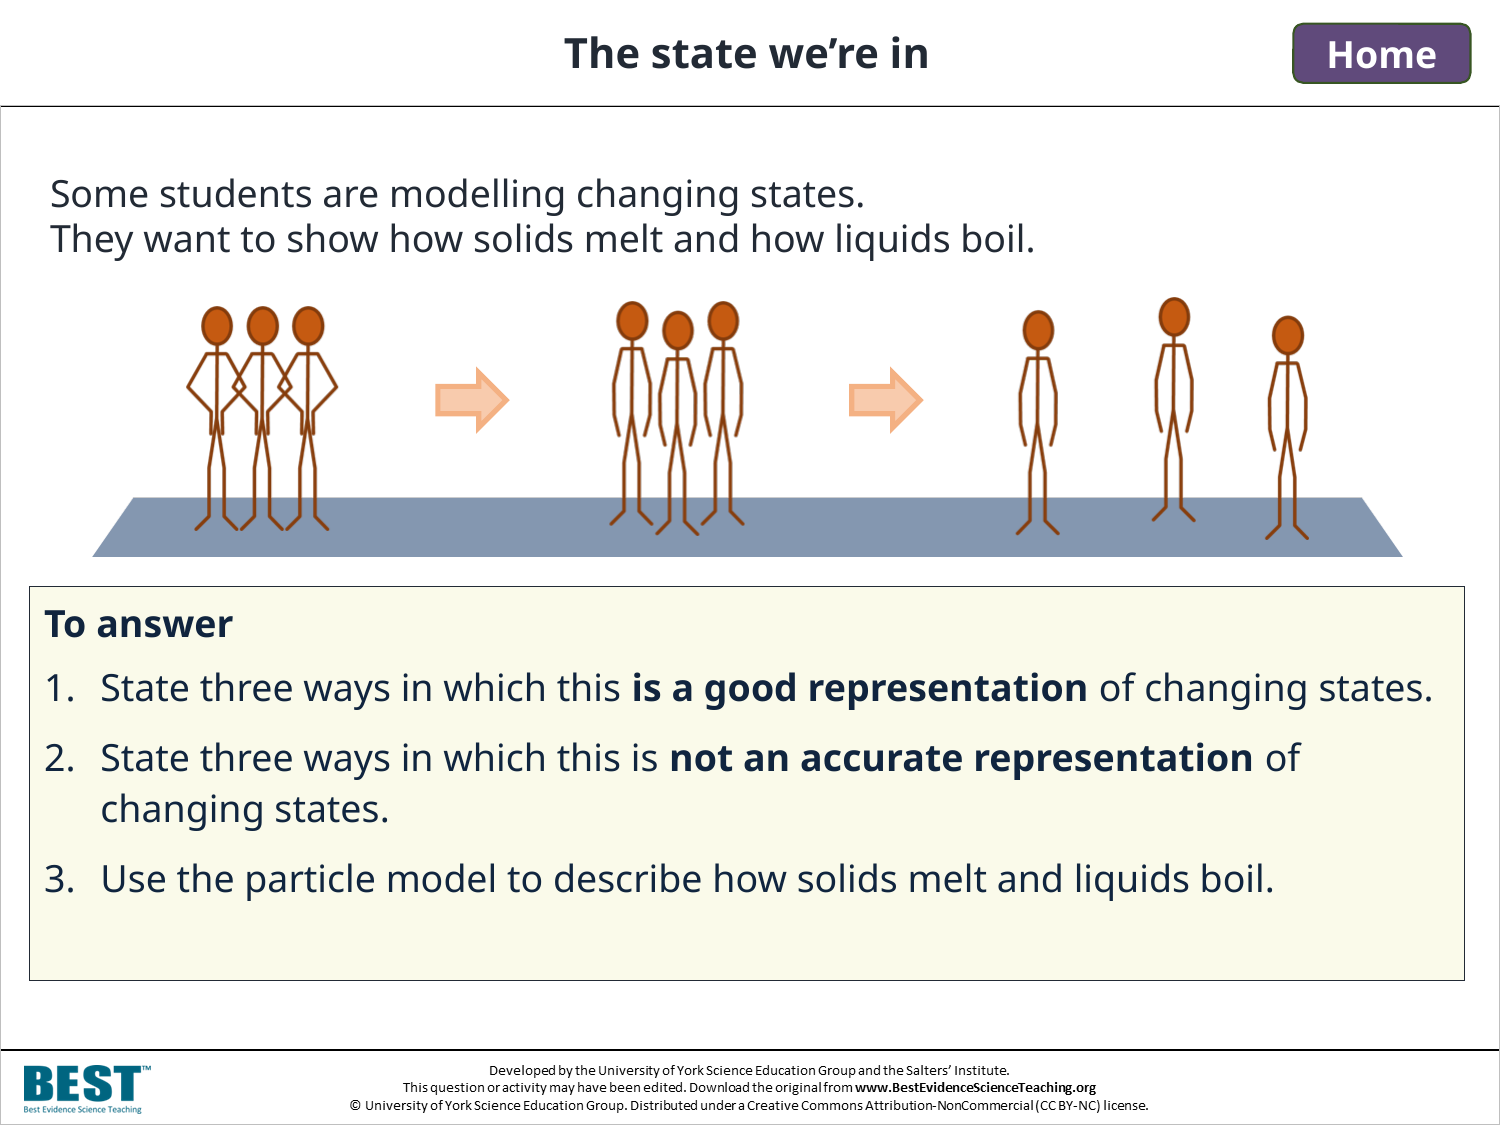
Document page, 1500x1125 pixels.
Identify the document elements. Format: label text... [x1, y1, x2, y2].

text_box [91, 297, 1403, 557]
text_box The state we’re in [23, 4, 1471, 99]
picture [0, 105, 1500, 1125]
text_box Home [1292, 22, 1472, 84]
